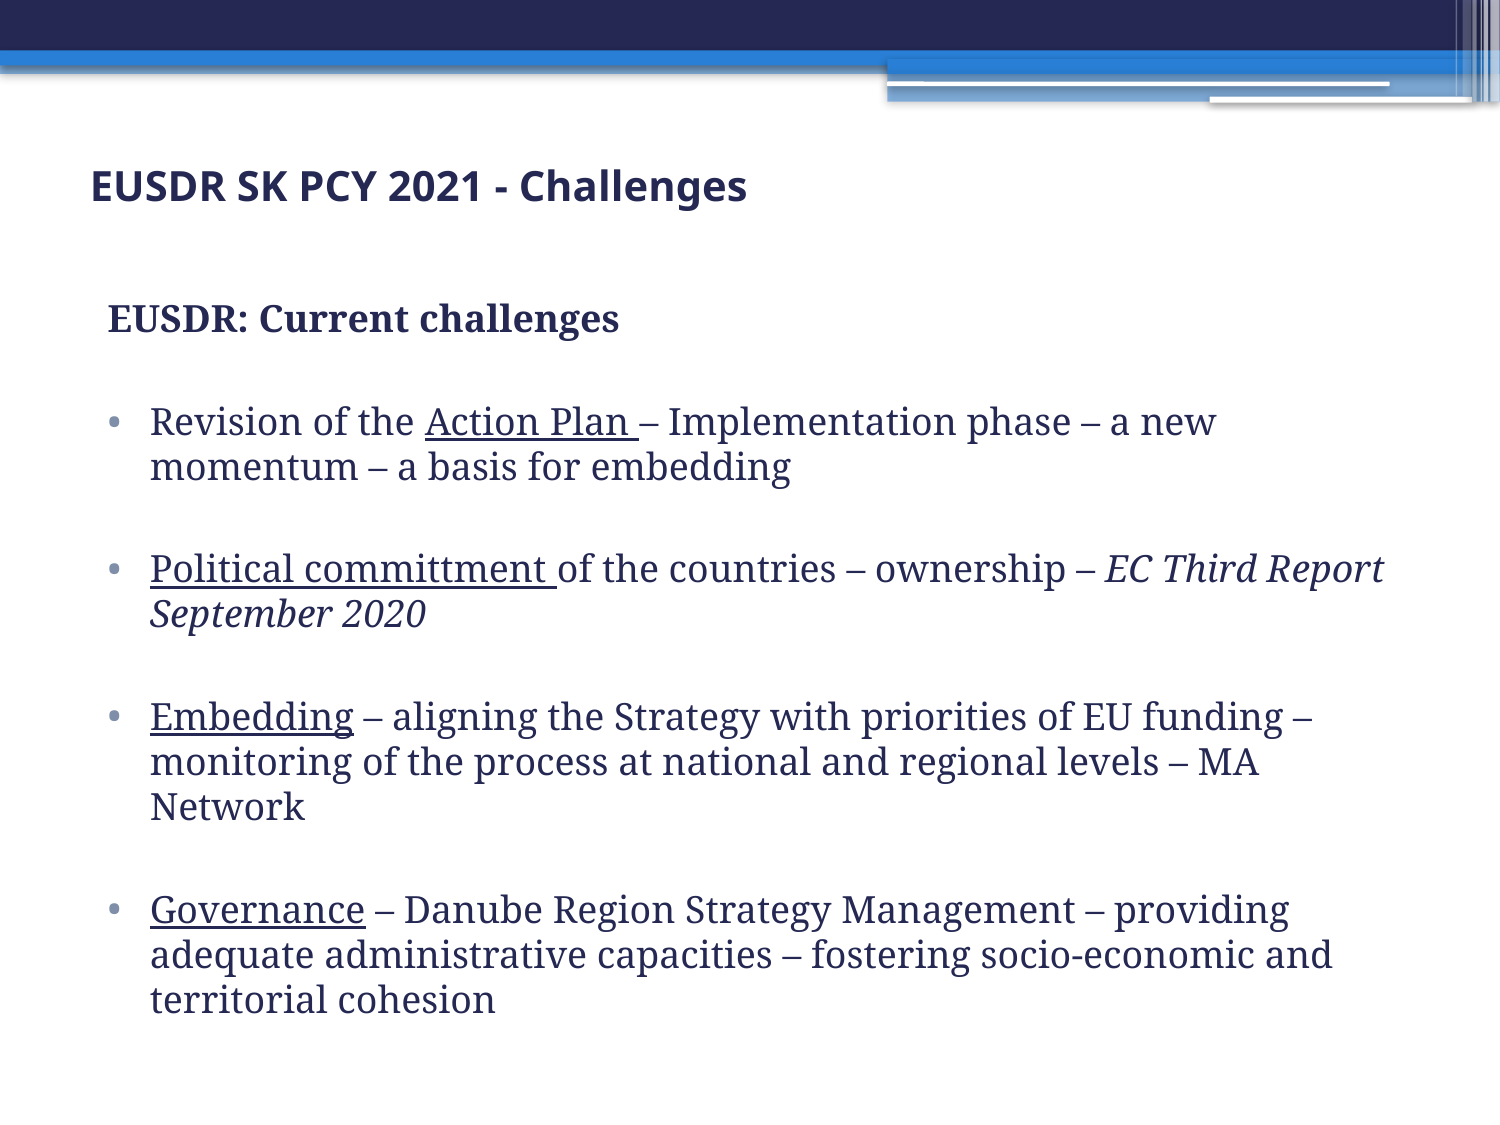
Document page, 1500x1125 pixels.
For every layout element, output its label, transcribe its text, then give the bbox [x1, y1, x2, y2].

list EUSDR: Current challenges Revision of the Action Plan – Implementation phase – a new momentum – a basis for embedding Political committment of the countries – ownership – EC Third Report September 2020 Embedding – aligning the Strategy with priorities of EU funding – monitoring of the process at national and regional levels – MA Network Governance – Danube Region Strategy Management – providing adequate administrative capacities – fostering socio-economic and territorial cohesion [75, 231, 1425, 1079]
title EUSDR SK PCY 2021 - Challenges [75, 137, 1425, 231]
